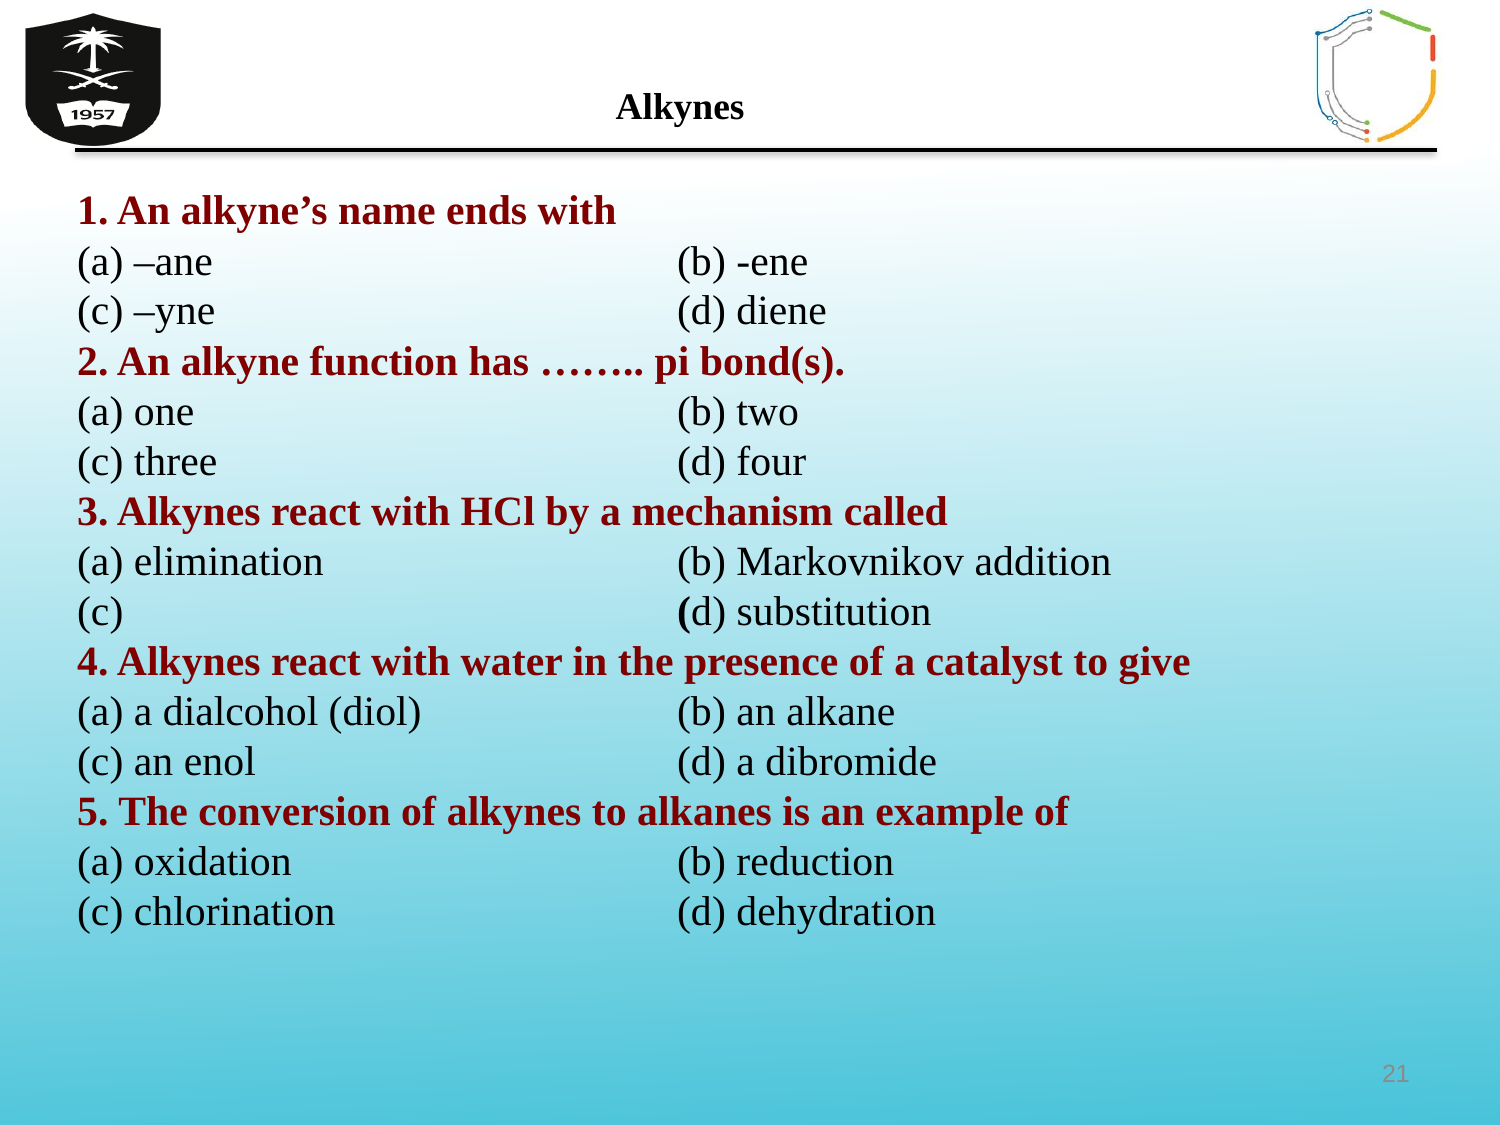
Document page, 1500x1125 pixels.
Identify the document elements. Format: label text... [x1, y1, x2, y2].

text_box Alkynes [600, 74, 760, 135]
picture [24, 12, 163, 151]
slide_number 21 [1074, 1042, 1425, 1103]
text_box 1. An alkyne’s name ends with (a) –ane (b) -ene (c) –yne (d) diene 2. An alkyne function has …….. pi bond(s). (a) one (b) two (c) three (d) four 3. Alkynes react with HCl by a mechanism called (a) elimination (b) Markovnikov addition (c) (d) substitution 4. Alkynes react with water in the presence of a catalyst to give (a) a dialcohol (diol) (b) an alkane (c) an enol (d) a dibromide 5. The conversion of alkynes to alkanes is an example of (a) oxidation (b) reduction (c) chlorination (d) dehydration [62, 175, 1500, 992]
picture [1287, 0, 1463, 165]
